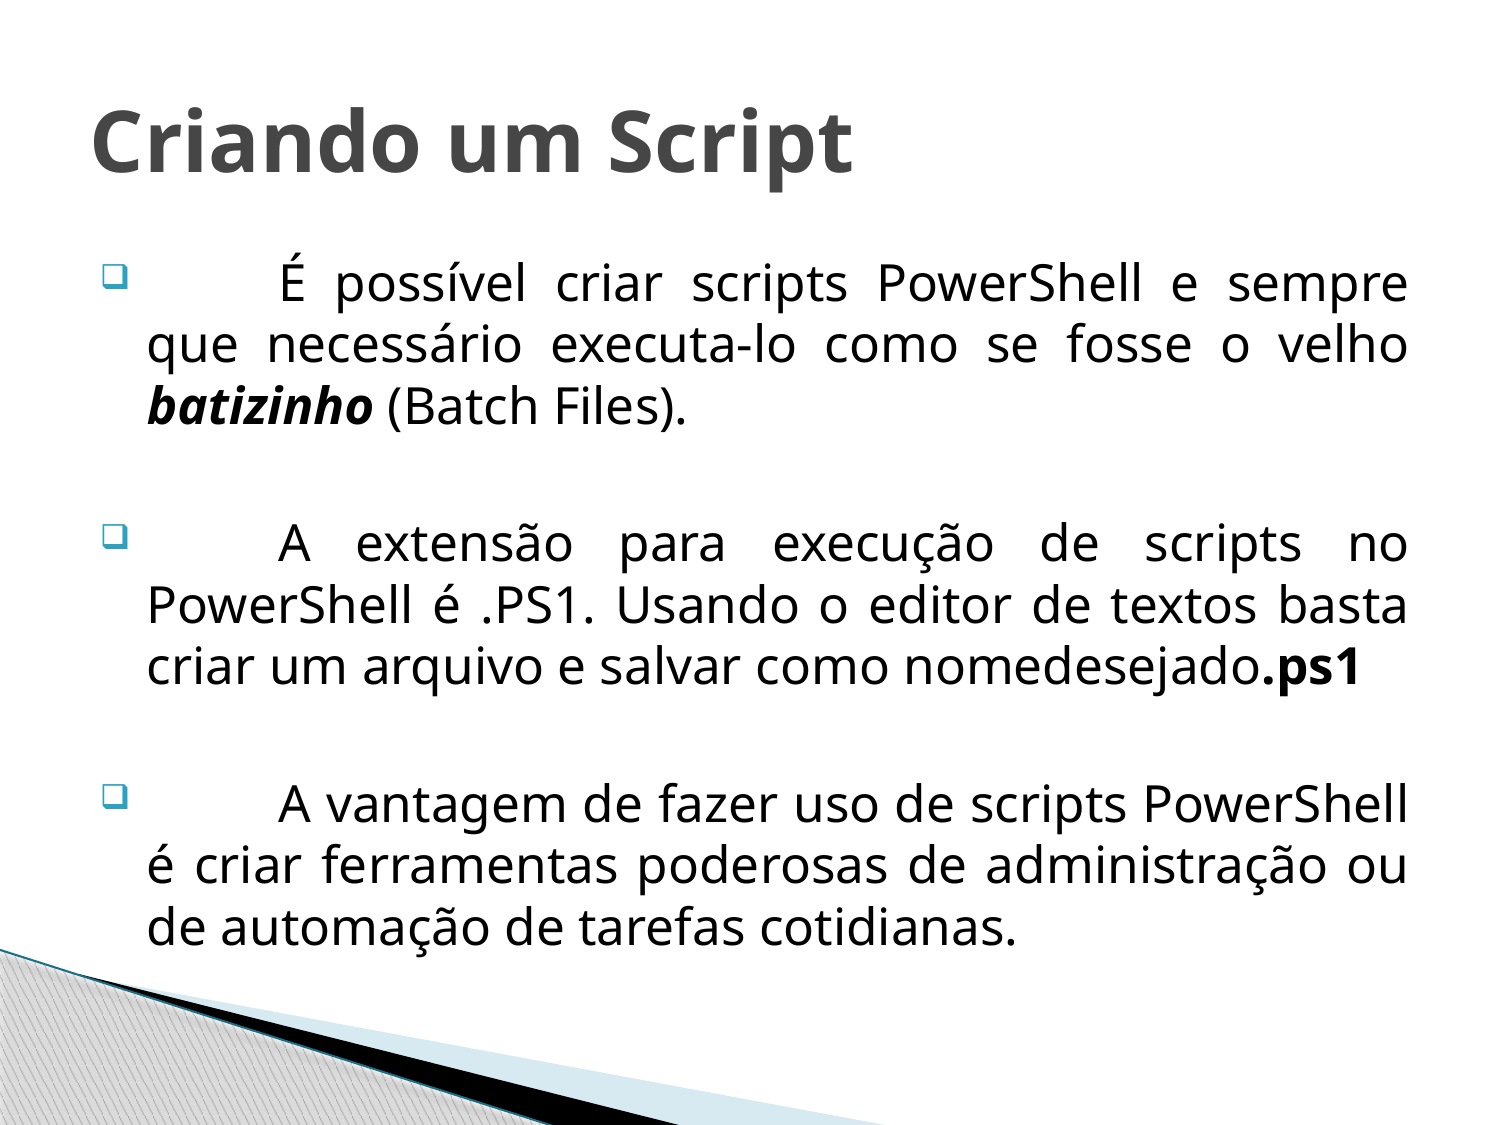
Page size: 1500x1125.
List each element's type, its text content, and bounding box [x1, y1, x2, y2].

list É possível criar scripts PowerShell e sempre que necessário executa-lo como se fosse o velho batizinho (Batch Files). A extensão para execução de scripts no PowerShell é .PS1. Usando o editor de textos basta criar um arquivo e salvar como nomedesejado.ps1 A vantagem de fazer uso de scripts PowerShell é criar ferramentas poderosas de administração ou de automação de tarefas cotidianas. [75, 243, 1425, 986]
title Criando um Script [75, 45, 1425, 233]
